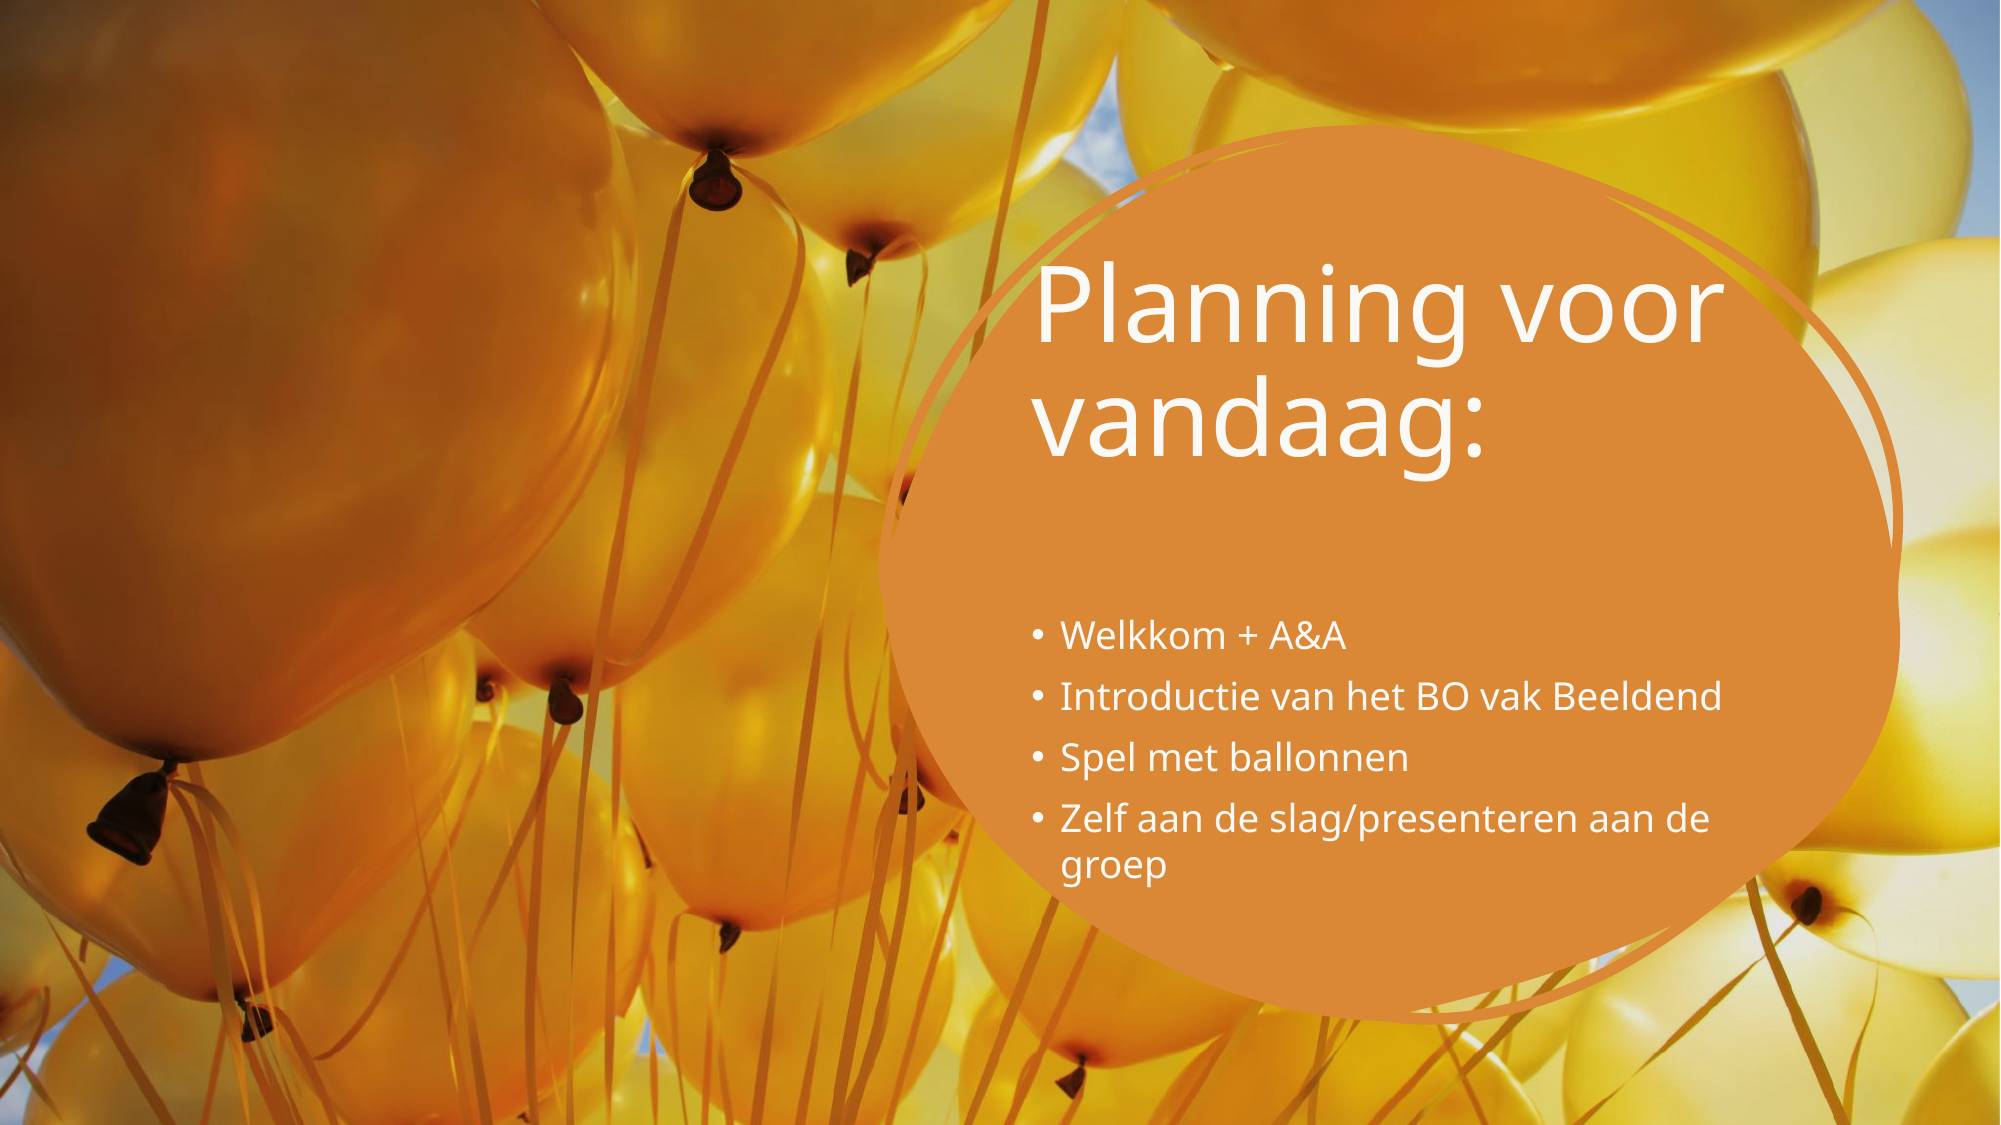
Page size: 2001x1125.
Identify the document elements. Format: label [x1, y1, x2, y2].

list [0, 0, 2000, 1125]
